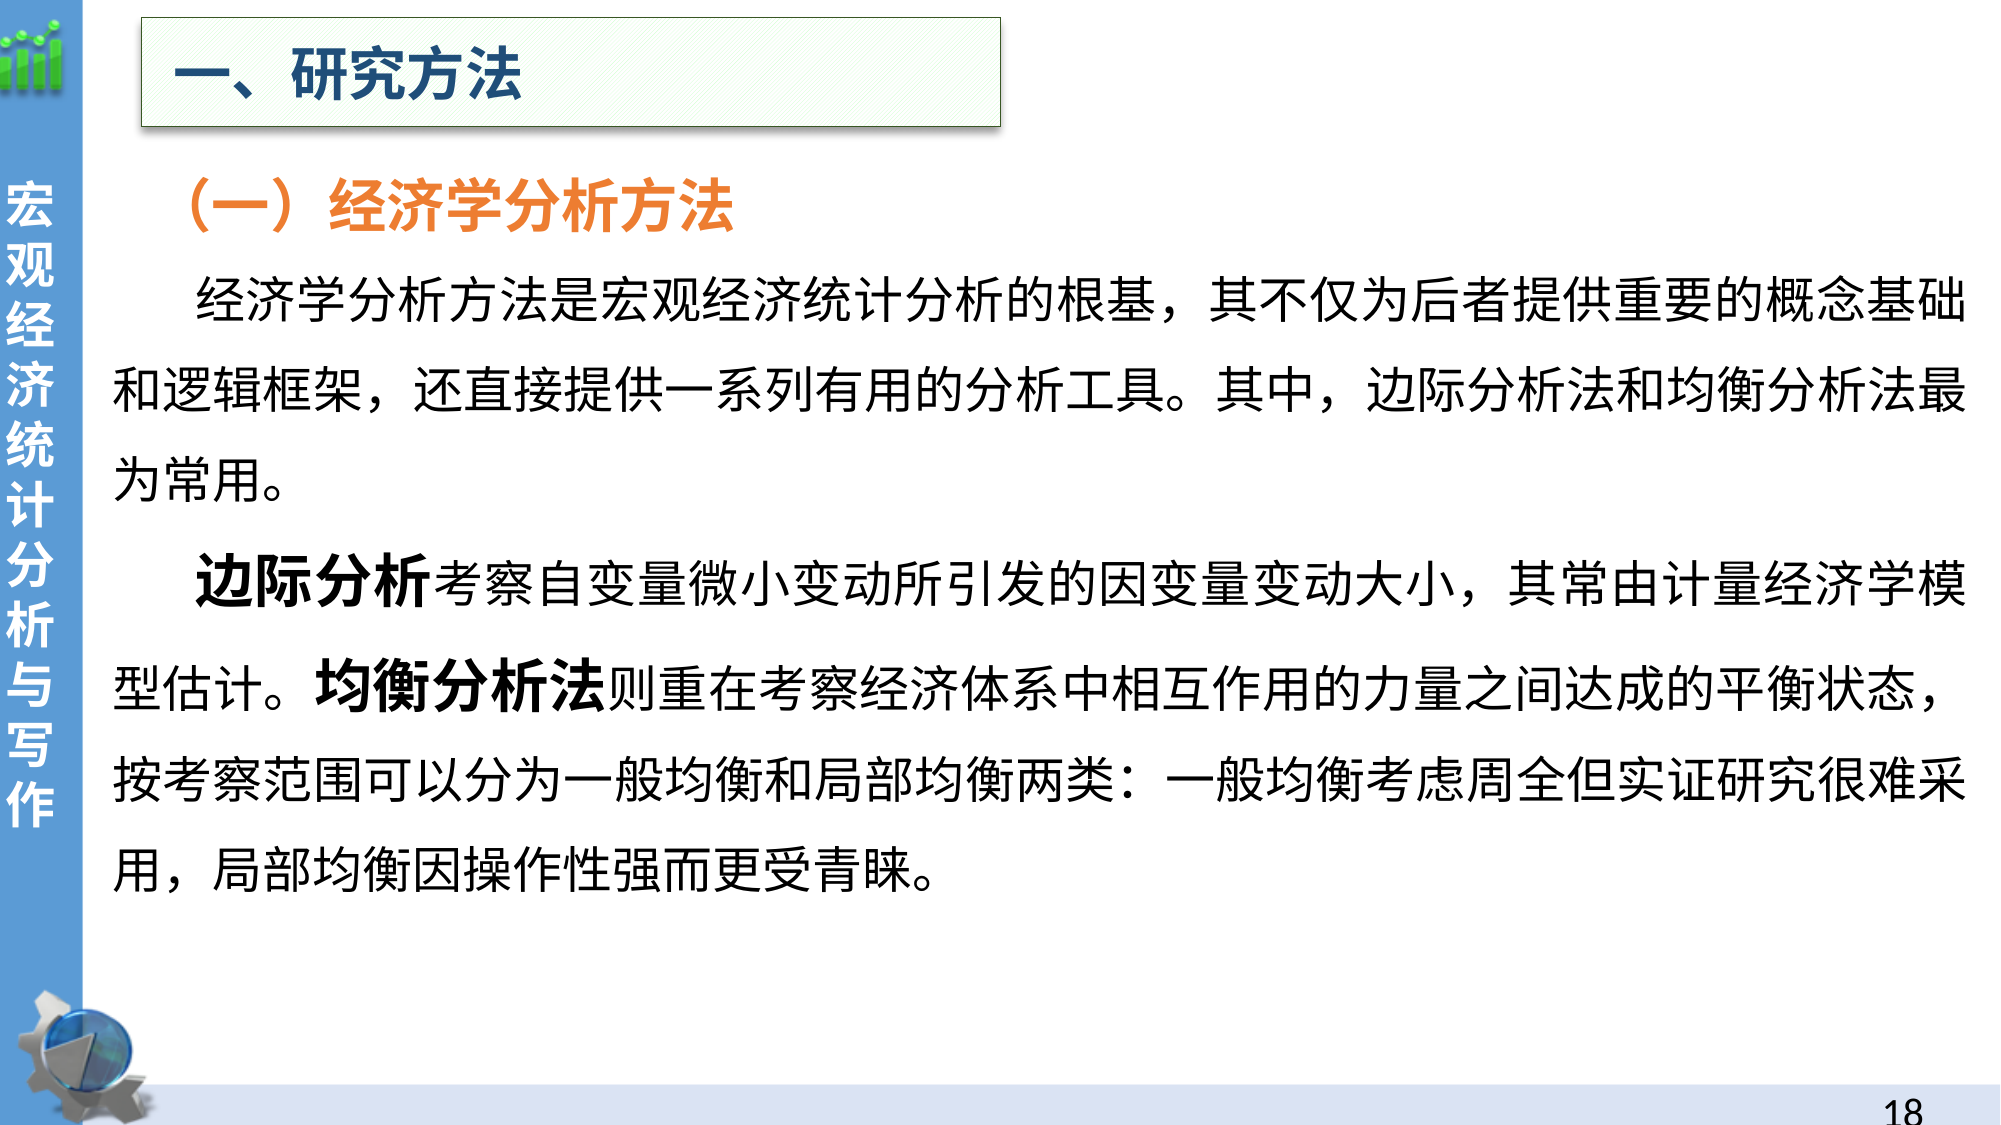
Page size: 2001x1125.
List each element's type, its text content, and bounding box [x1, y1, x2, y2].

text_box （一）经济学分析方法 经济学分析方法是宏观经济统计分析的根基，其不仅为后者提供重要的概念基础和逻辑框架，还直接提供一系列有用的分析工具。其中，边际分析法和均衡分析法最为常用。 边际分析考察自变量微小变动所引发的因变量变动大小，其常由计量经济学模型估计。均衡分析法则重在考察经济体系中相互作用的力量之间达成的平衡状态，按考察范围可以分为一般均衡和局部均衡两类：一般均衡考虑周全但实证研究很难采用，局部均衡因操作性强而更受青睐。 [97, 126, 1982, 1043]
text_box 一、研究方法 [141, 17, 1000, 127]
picture [0, 0, 2001, 1125]
text_box [179, 238, 1843, 1025]
text_box [203, 730, 1867, 1025]
text_box 17 [1786, 1085, 1940, 1125]
